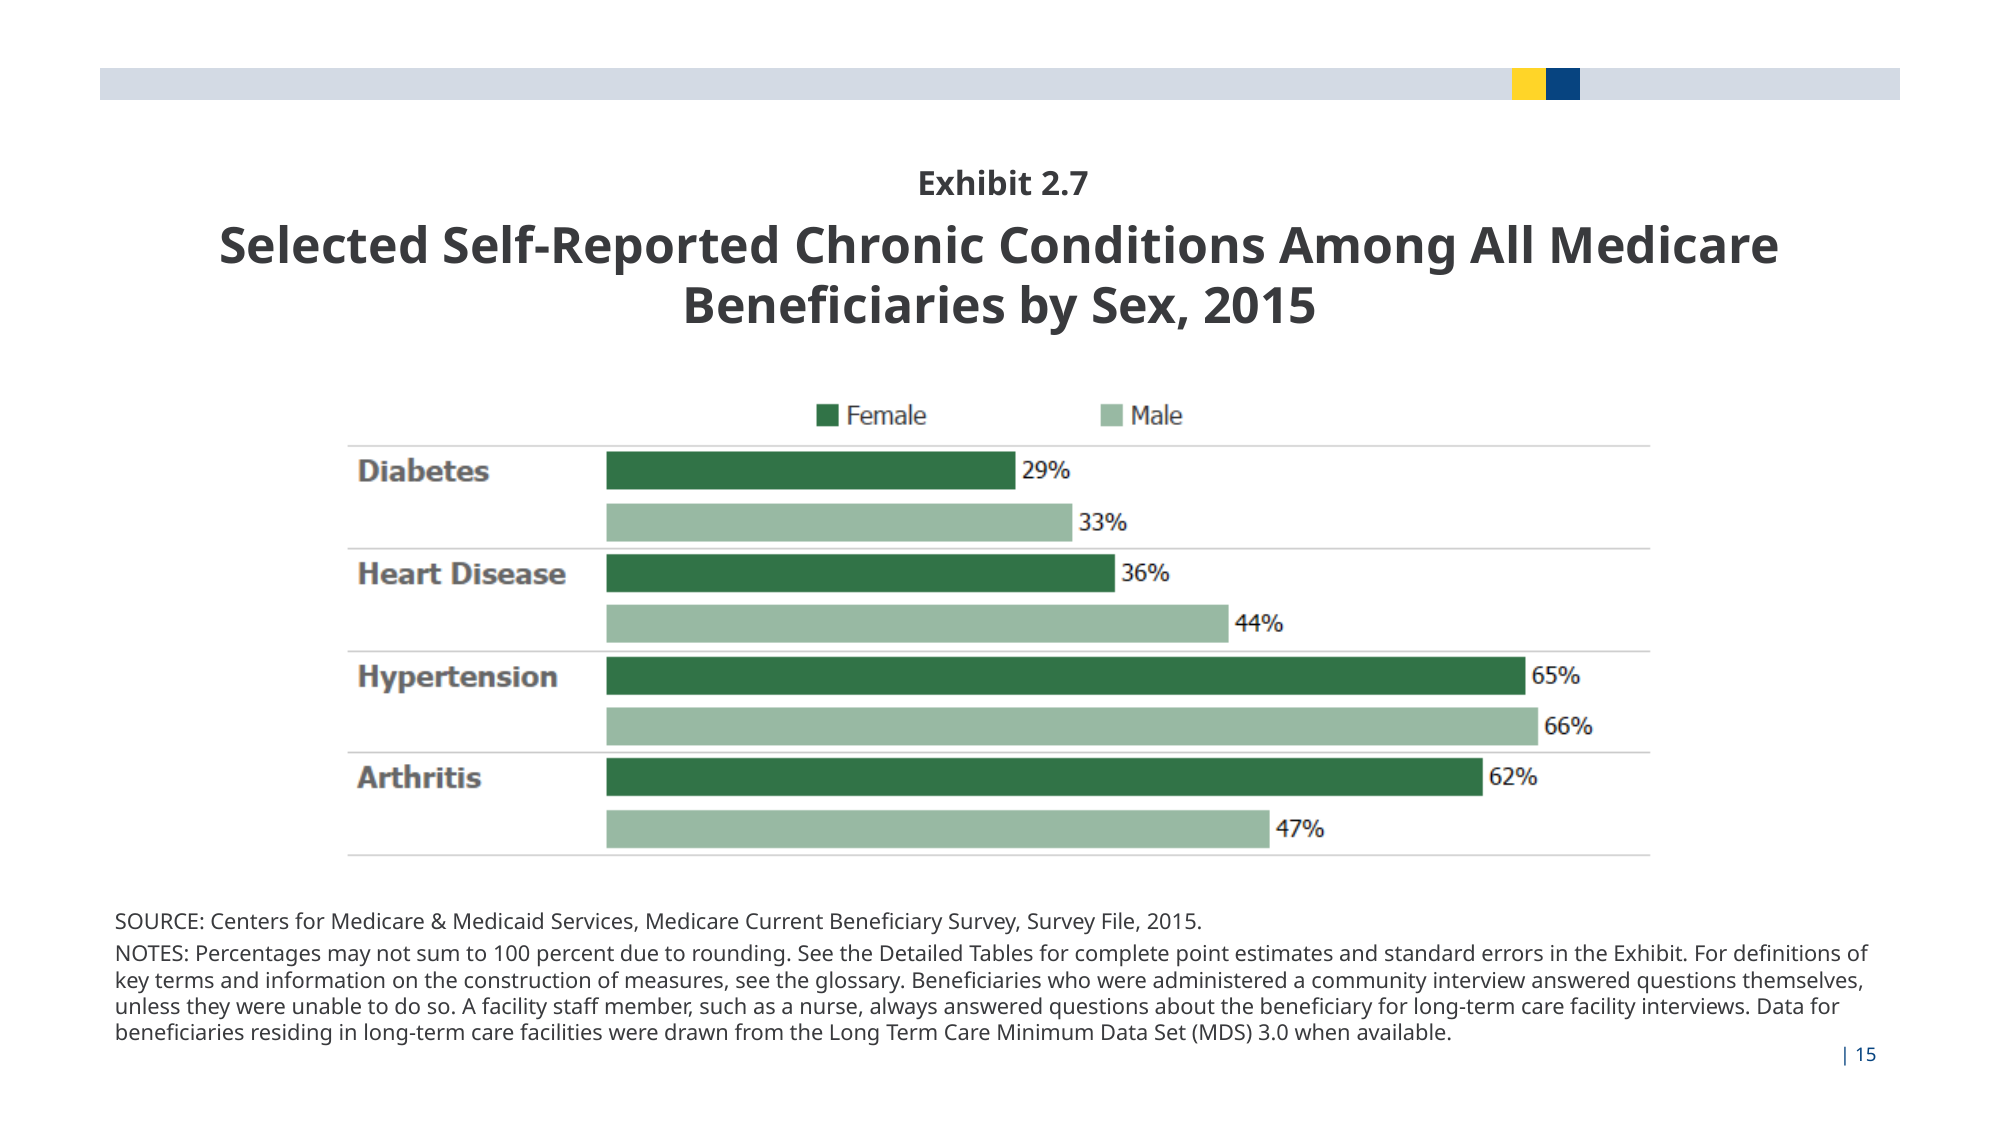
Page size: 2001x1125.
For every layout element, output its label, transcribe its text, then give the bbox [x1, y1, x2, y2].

picture [328, 387, 1672, 862]
title Exhibit 2.7 [99, 154, 1900, 213]
list SOURCE: Centers for Medicare & Medicaid Services, Medicare Current Beneficiary Survey, Survey File, 2015. NOTES: Percentages may not sum to 100 percent due to rounding. See the Detailed Tables for complete point estimates and standard errors in the Exhibit. For definitions of key terms and information on the construction of measures, see the glossary. Beneficiaries who were administered a community interview answered questions themselves, unless they were unable to do so. A facility staff member, such as a nurse, always answered questions about the beneficiary for long-term care facility interviews. Data for beneficiaries residing in long-term care facilities were drawn from the Long Term Care Minimum Data Set (MDS) 3.0 when available. [99, 900, 1900, 960]
list Selected Self-Reported Chronic Conditions Among All Medicare Beneficiaries by Sex, 2015 [99, 213, 1900, 300]
